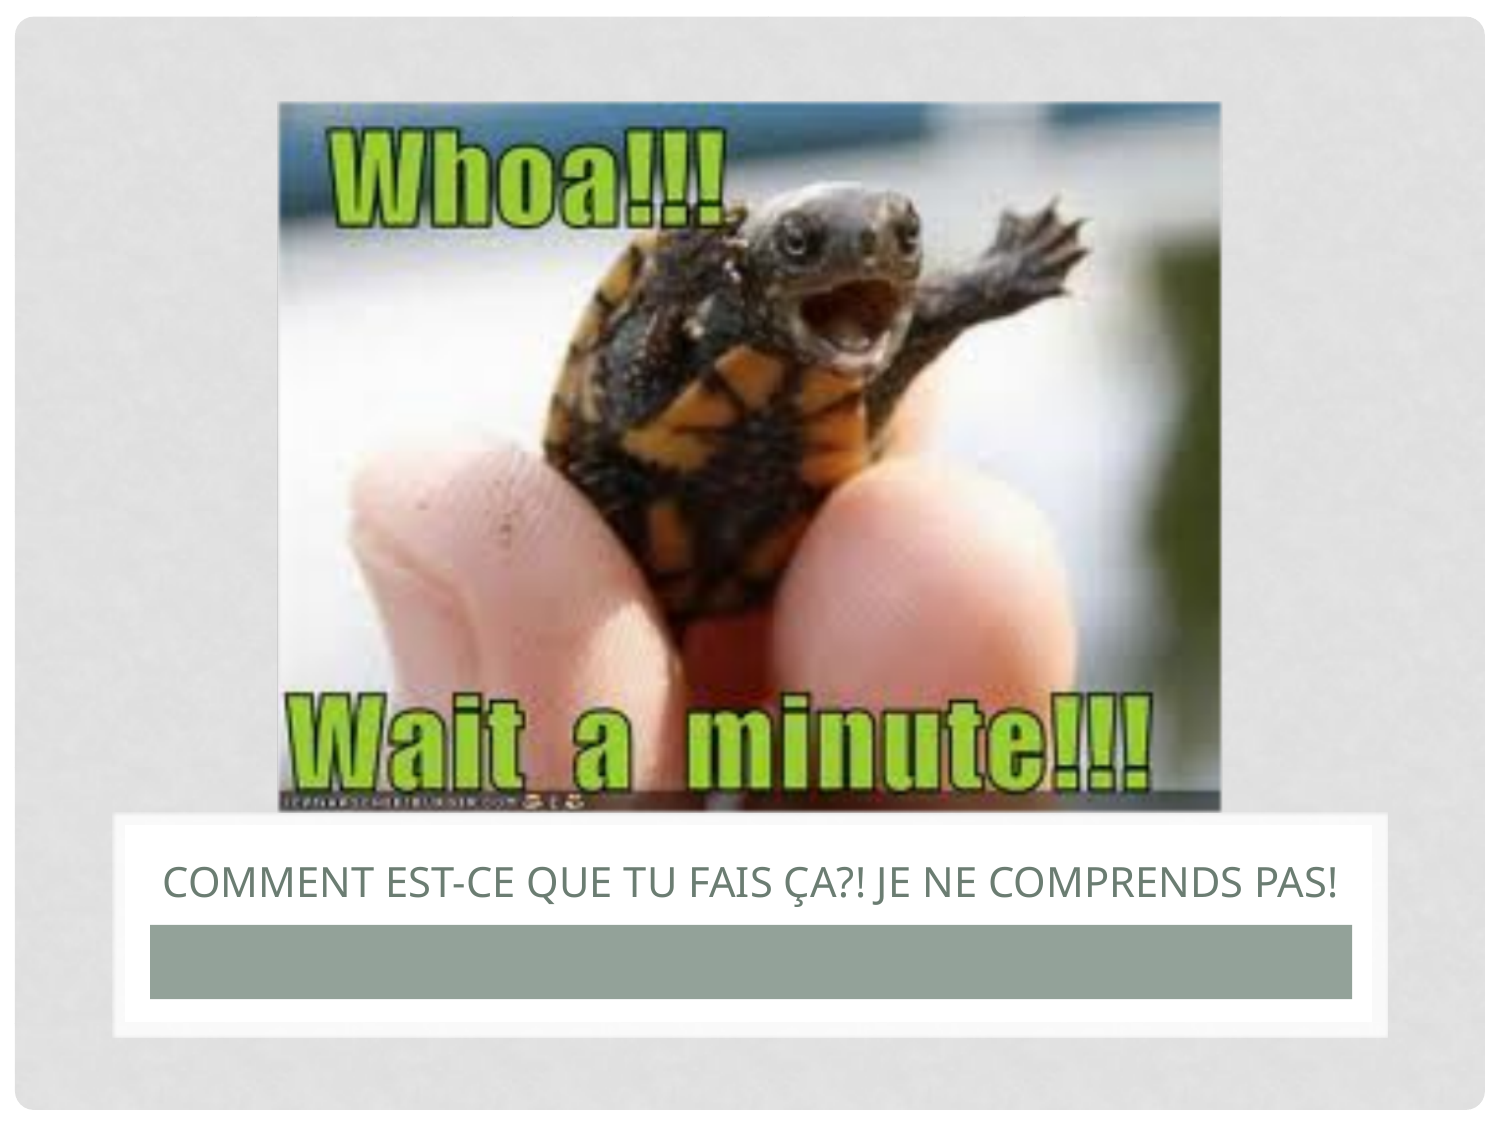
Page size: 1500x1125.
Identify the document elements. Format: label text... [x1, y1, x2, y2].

picture [112, 101, 1388, 813]
title COMMENT EST-CE QUE TU FAIS Ça?! Je ne comprends pas! [98, 837, 1404, 924]
